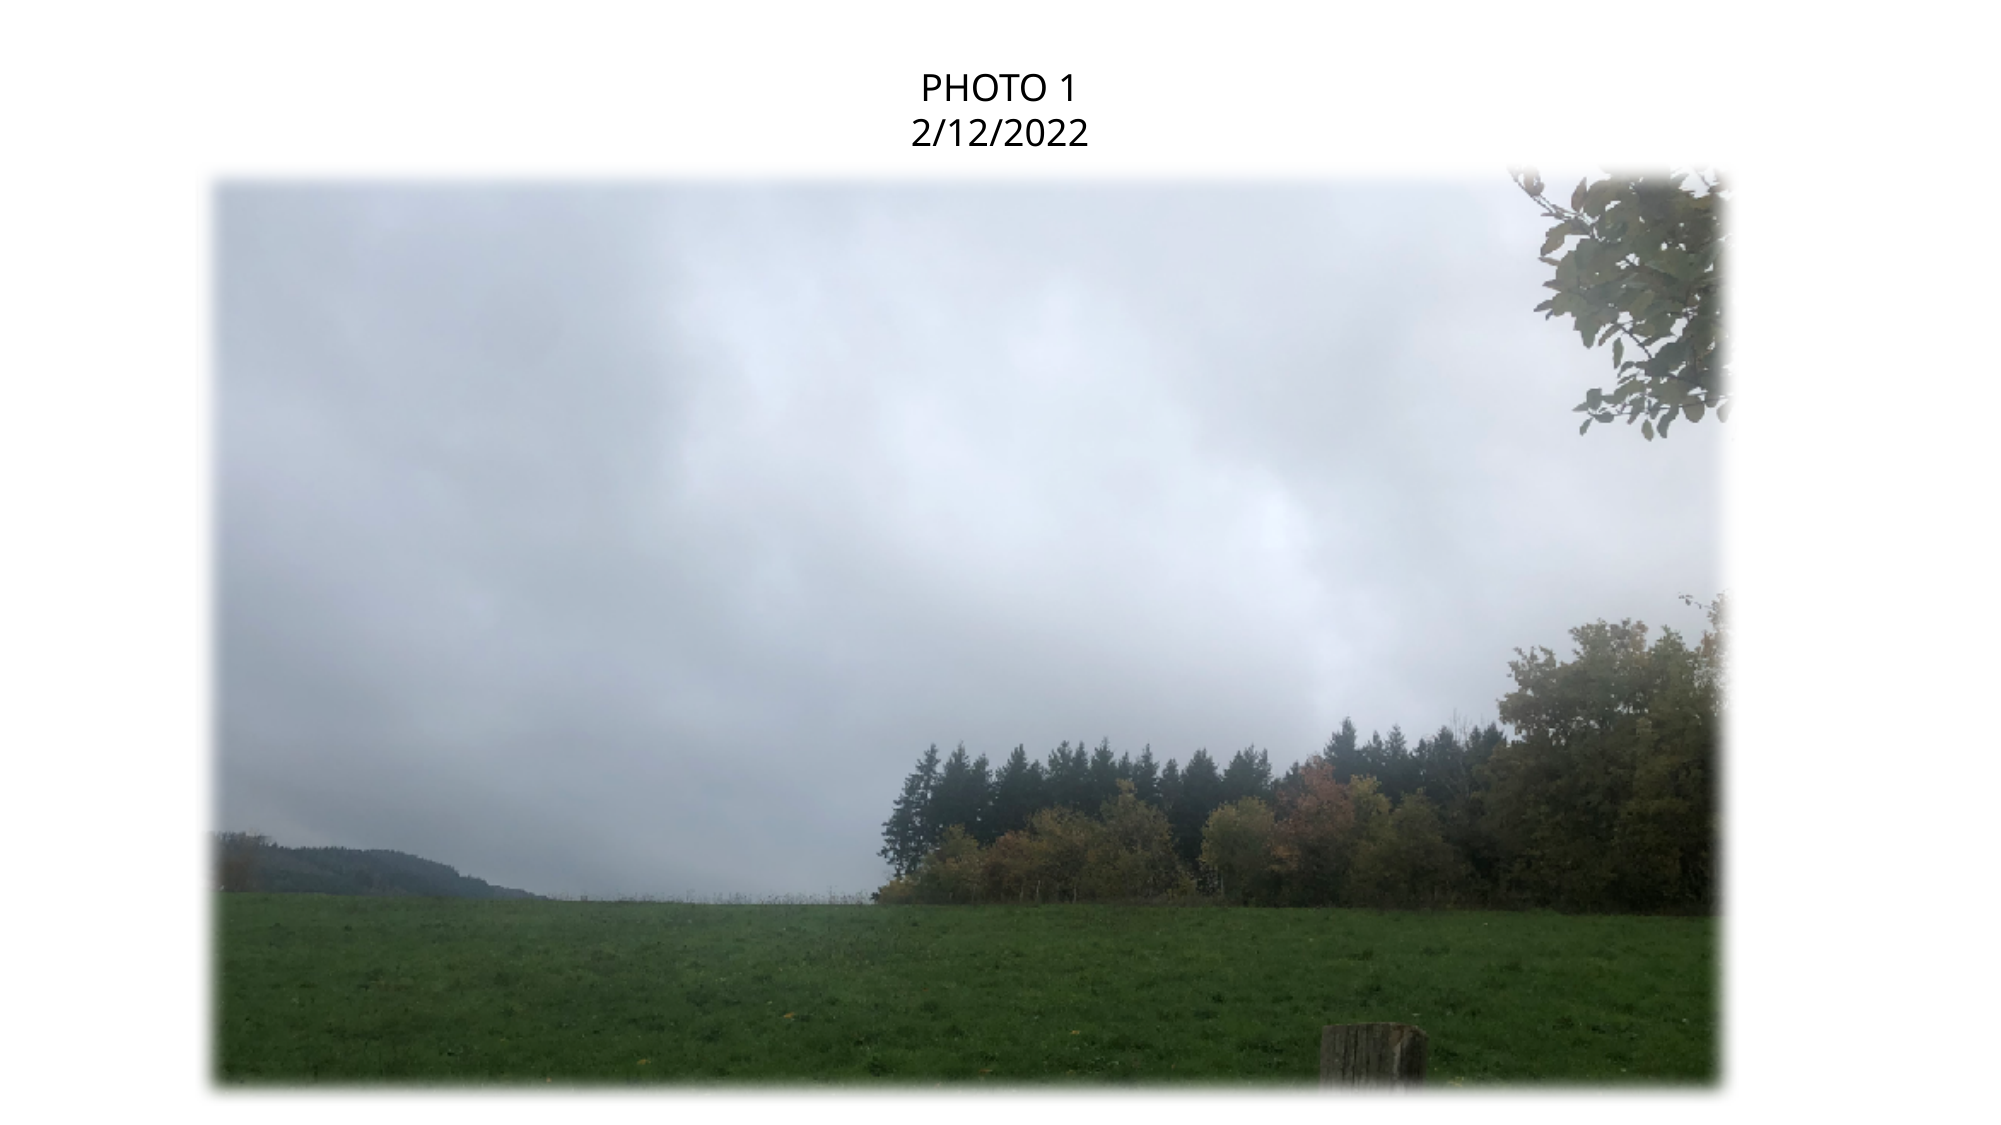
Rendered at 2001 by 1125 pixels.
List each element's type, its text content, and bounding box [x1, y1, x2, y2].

picture [195, 162, 1739, 1106]
text_box PHOTO 1 2/12/2022 [895, 56, 1105, 162]
